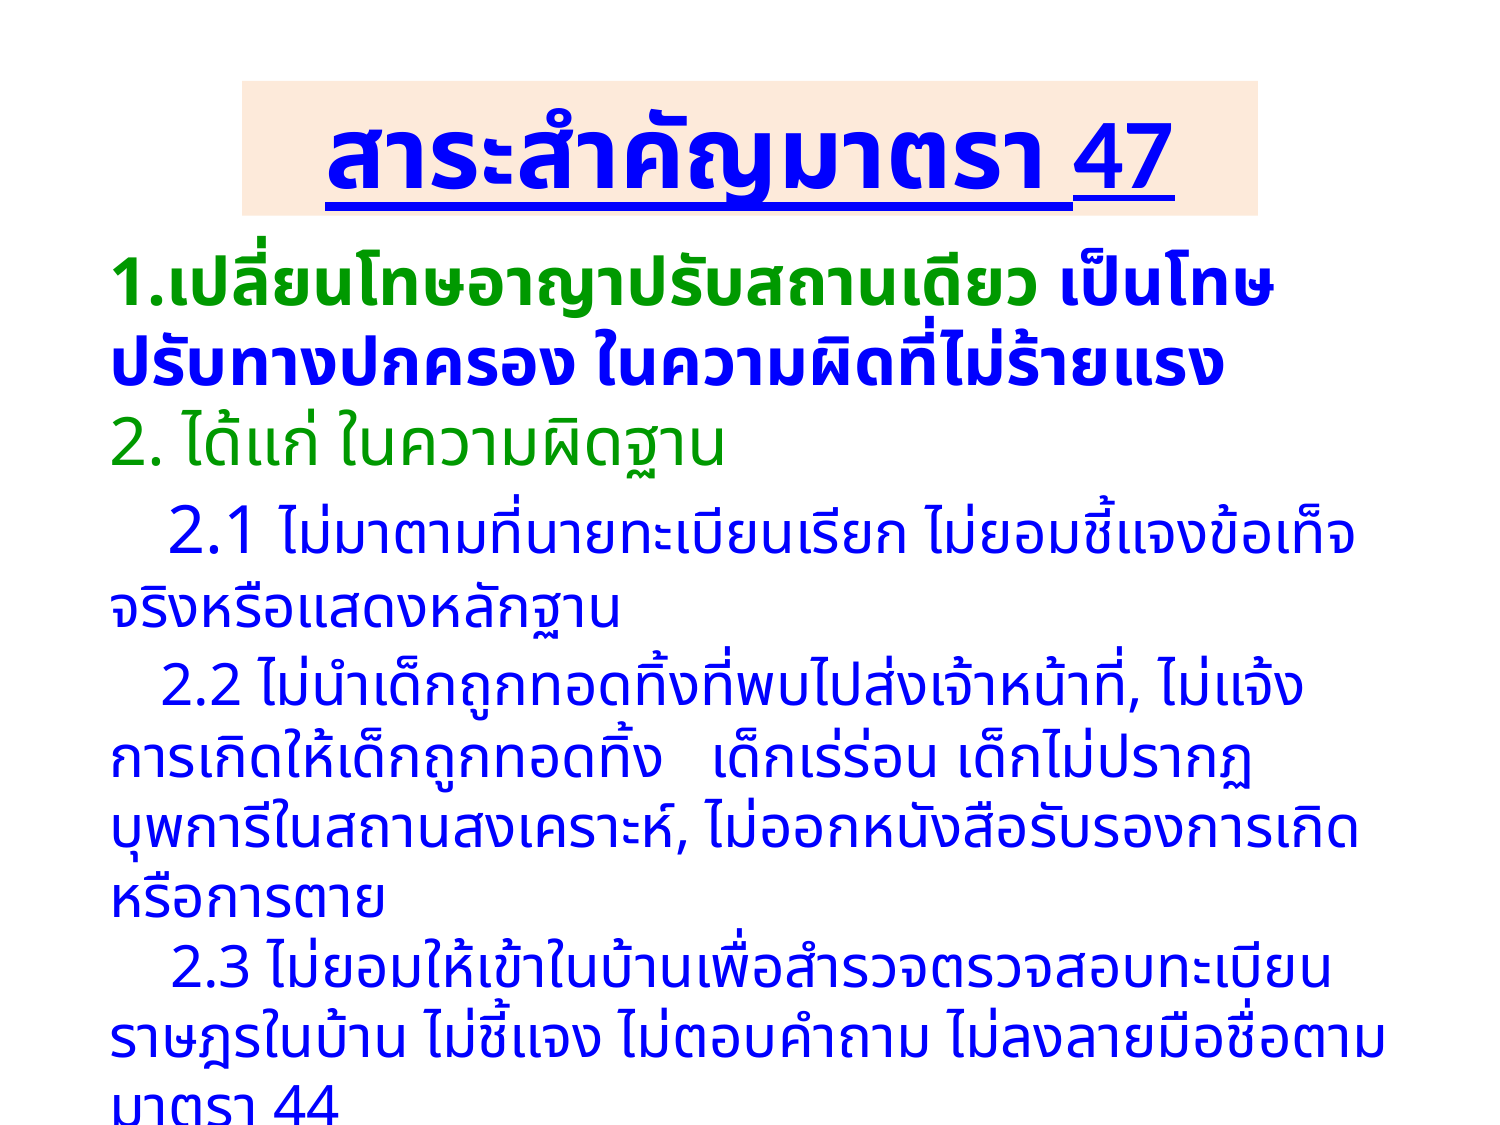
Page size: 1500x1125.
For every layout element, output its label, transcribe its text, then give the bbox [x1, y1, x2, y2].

text_box สาระสำคัญมาตรา 47 [242, 80, 1258, 216]
text_box 1.เปลี่ยนโทษอาญาปรับสถานเดียว เป็นโทษปรับทางปกครอง ในความผิดที่ไม่ร้ายแรง 2. ได้แก่ ในความผิดฐาน 2.1 ไม่มาตามที่นายทะเบียนเรียก ไม่ยอมชี้แจงข้อเท็จจริงหรือแสดงหลักฐาน 2.2 ไม่นำเด็กถูกทอดทิ้งที่พบไปส่งเจ้าหน้าที่, ไม่แจ้งการเกิดให้เด็กถูกทอดทิ้ง เด็กเร่ร่อน เด็กไม่ปรากฏบุพการีในสถานสงเคราะห์, ไม่ออกหนังสือรับรองการเกิดหรือการตาย 2.3 ไม่ยอมให้เข้าในบ้านเพื่อสำรวจตรวจสอบทะเบียนราษฎรในบ้าน ไม่ชี้แจง ไม่ตอบคำถาม ไม่ลงลายมือชื่อตามมาตรา 44 3. โดยให้นายทะเบียนอำเภอ/ท้องถิ่น มีอำนาจปรับทางปกครอง ไม่เกิน 1,000 บาท ซึ่งเป็นอัตราเดียวกับโทษเปรียบเทียบปรับตามกฎหมายเดิม [94, 231, 1406, 1125]
